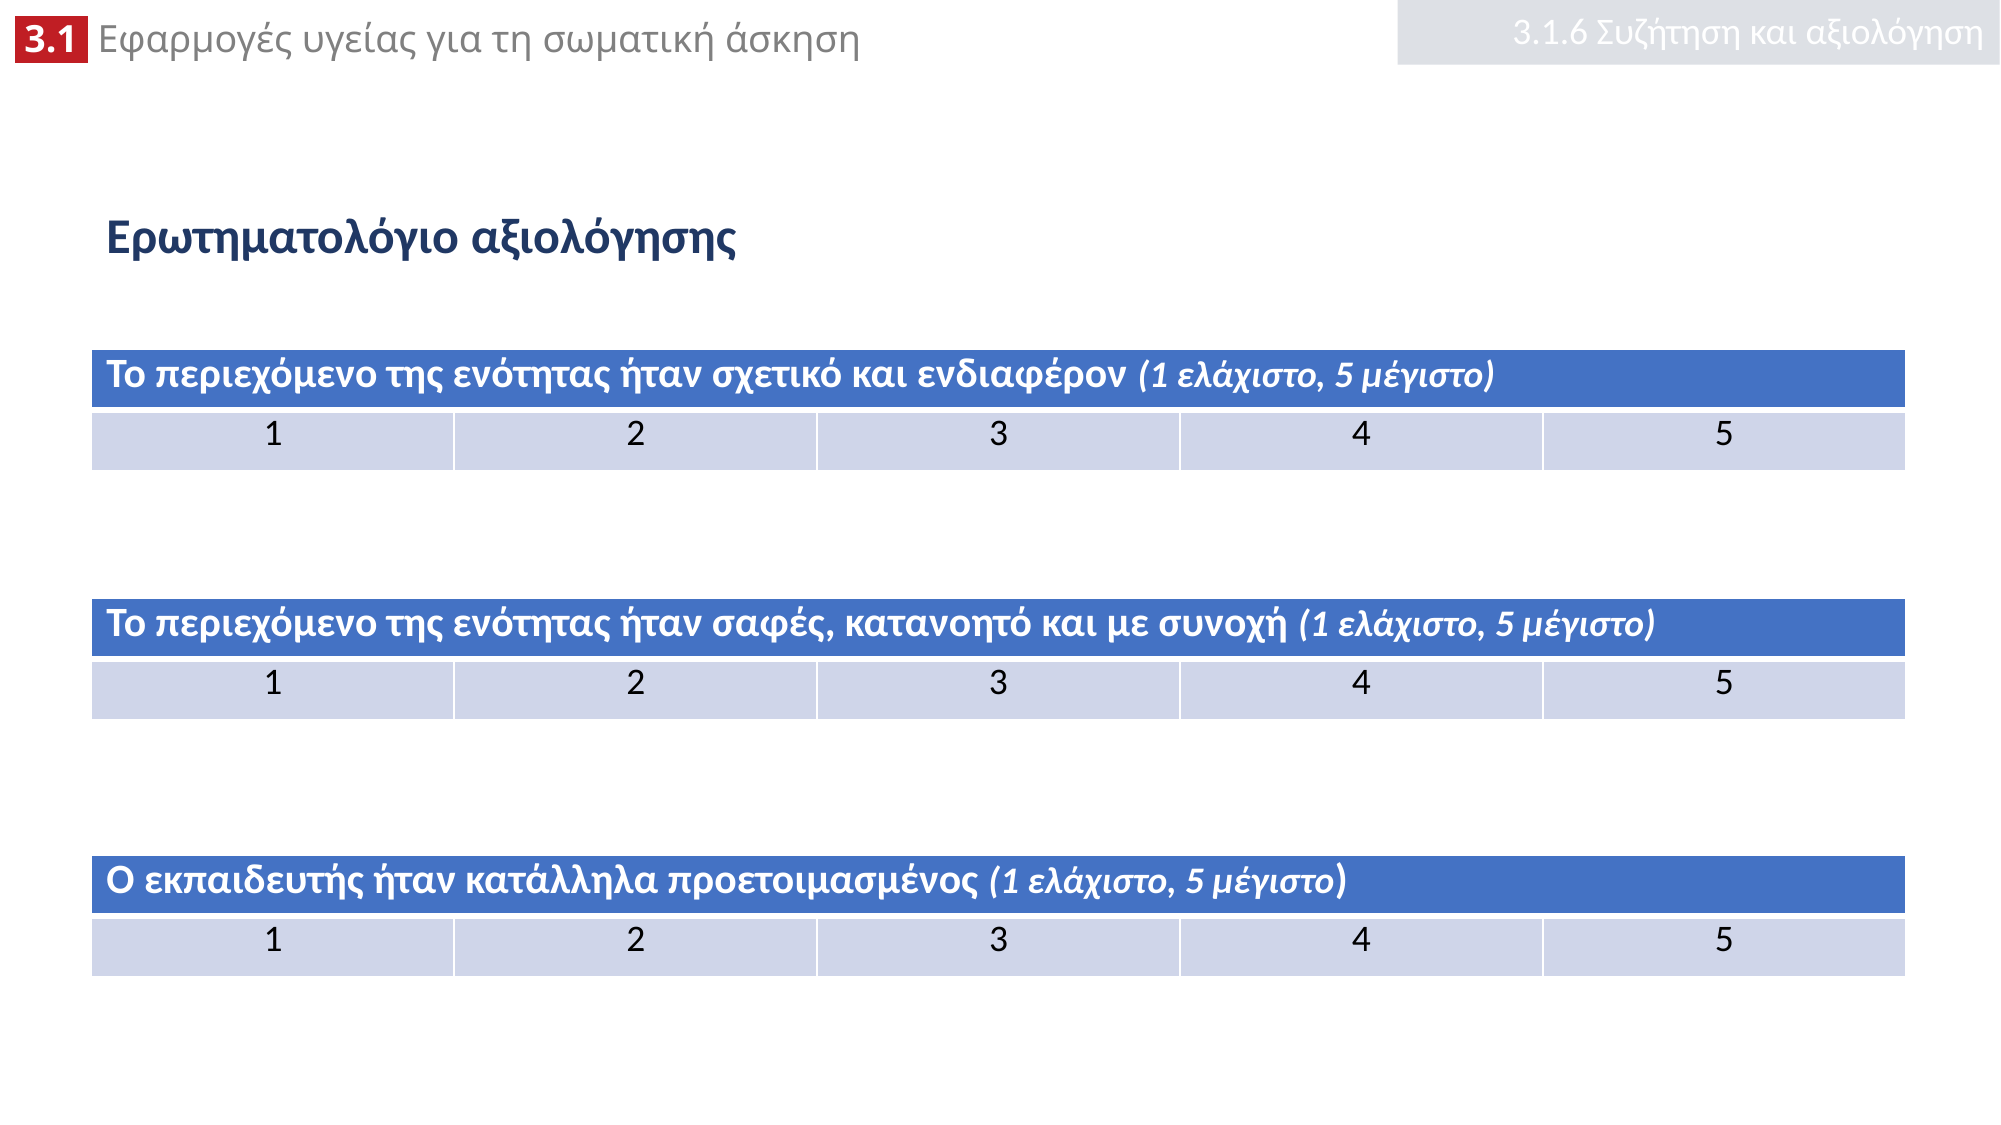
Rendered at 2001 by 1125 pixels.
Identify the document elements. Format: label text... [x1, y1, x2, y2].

text_box 3.1.6 Συζήτηση και αξιολόγηση [1397, 0, 2000, 65]
table_cell 2 [455, 662, 816, 719]
table_header Ο εκπαιδευτής ήταν κατάλληλα προετοιμασμένος (1 ελάχιστο, 5 μέγιστο) [92, 856, 1905, 913]
title Ερωτηματολόγιο αξιολόγησης [91, 177, 1906, 297]
table_cell 2 [455, 919, 816, 976]
table_cell 4 [1181, 662, 1542, 719]
table_header Το περιεχόμενο της ενότητας ήταν σχετικό και ενδιαφέρον (1 ελάχιστο, 5 μέγιστο) [92, 350, 1905, 407]
table_cell 1 [92, 919, 453, 976]
table_cell 3 [818, 919, 1179, 976]
table_cell 1 [92, 662, 453, 719]
table_header Το περιεχόμενο της ενότητας ήταν σαφές, κατανοητό και με συνοχή (1 ελάχιστο, 5 μέγιστο) [92, 599, 1905, 656]
table_cell 5 [1544, 662, 1905, 719]
table_cell 5 [1544, 413, 1905, 470]
table_cell 1 [92, 413, 453, 470]
table_cell 4 [1181, 413, 1542, 470]
table_cell 3 [818, 662, 1179, 719]
table_cell 2 [455, 413, 816, 470]
table_cell 5 [1544, 919, 1905, 976]
table_cell 3 [818, 413, 1179, 470]
table_cell 4 [1181, 919, 1542, 976]
